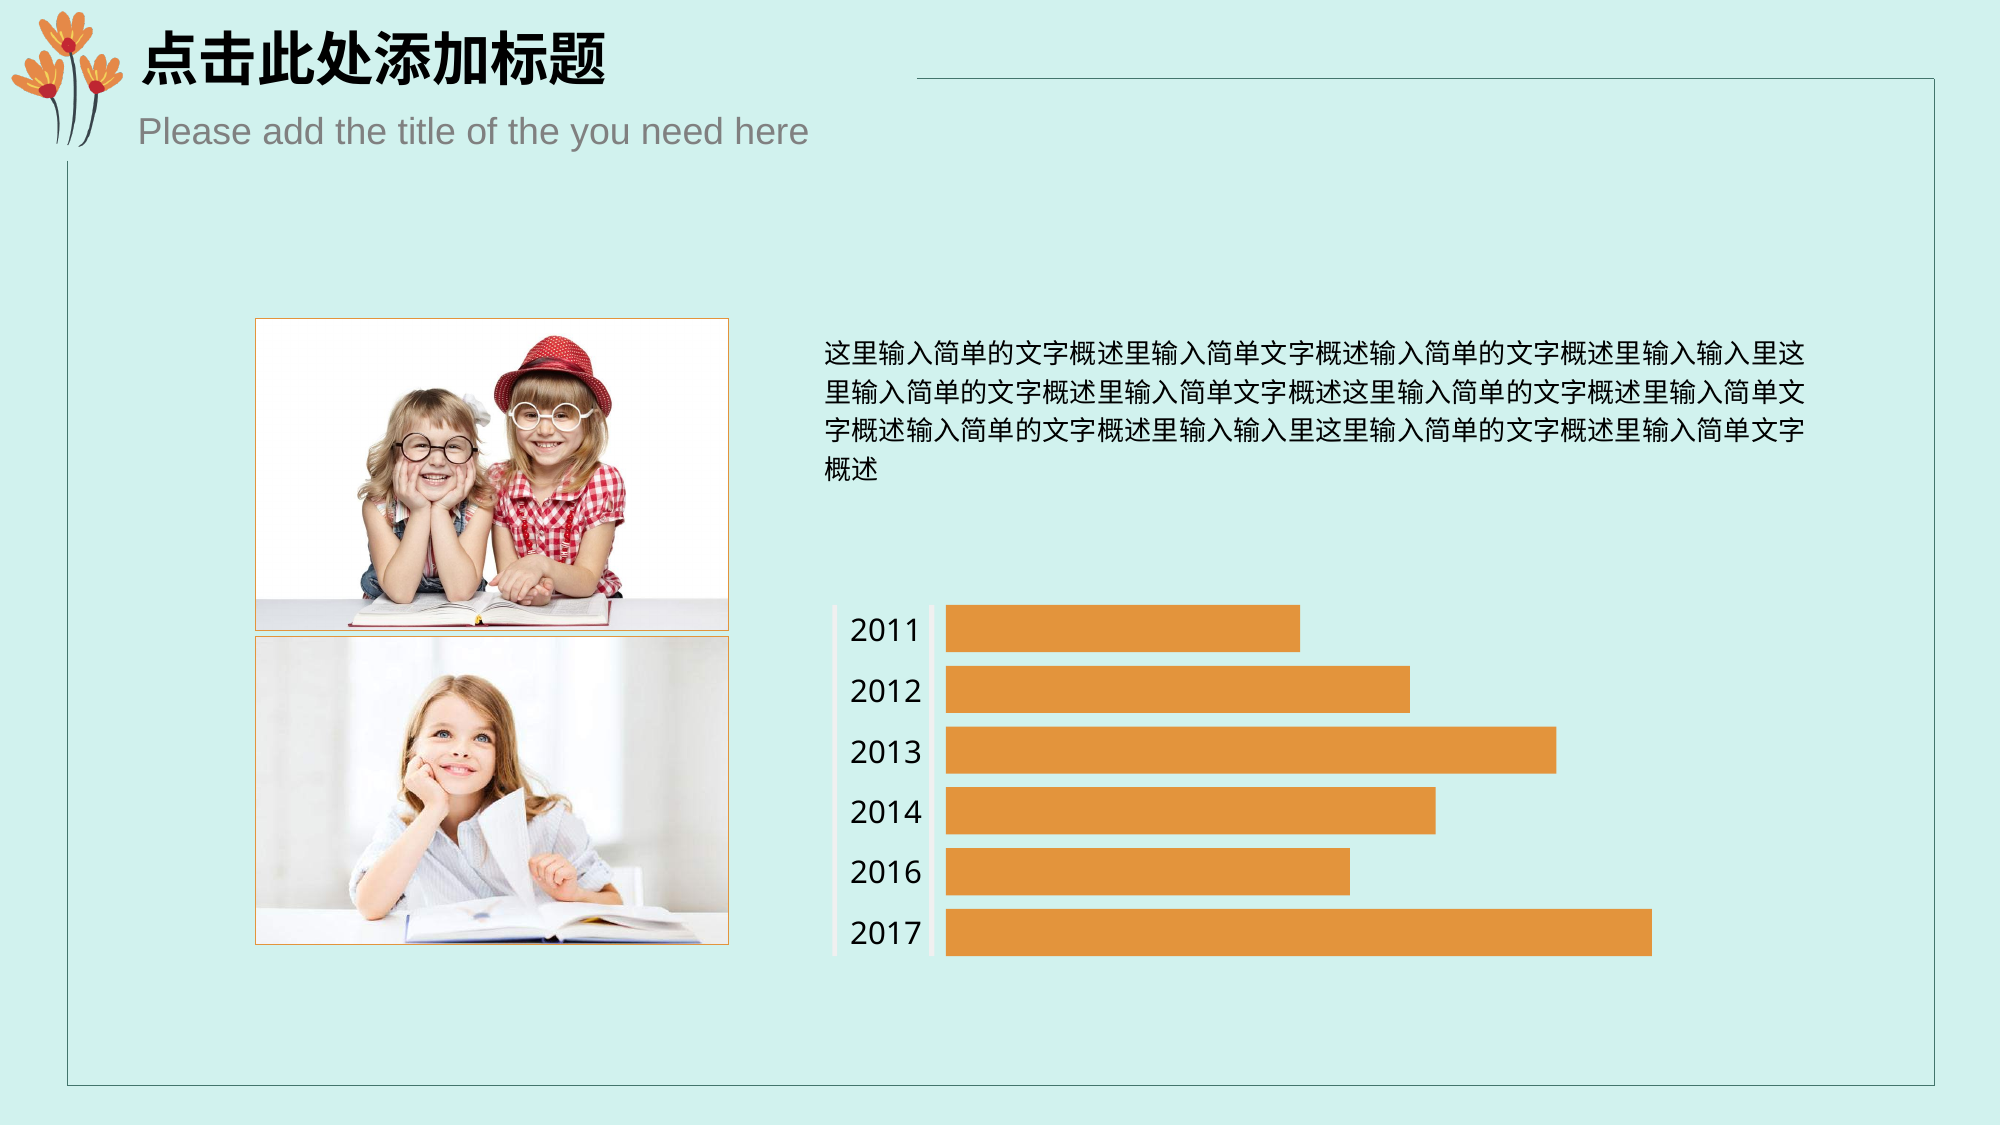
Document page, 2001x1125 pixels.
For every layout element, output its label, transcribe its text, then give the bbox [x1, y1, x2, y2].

text_box [945, 665, 1410, 713]
text_box [255, 318, 728, 631]
text_box [945, 908, 1652, 957]
text_box [945, 787, 1436, 835]
text_box 2013 [850, 731, 923, 770]
text_box [929, 604, 935, 957]
text_box 2014 [850, 792, 923, 830]
text_box 2011 [850, 610, 923, 649]
text_box [945, 848, 1350, 896]
text_box [832, 604, 838, 957]
text_box [945, 726, 1557, 774]
text_box [255, 636, 728, 944]
text_box Please add the title of the you need here [122, 100, 843, 160]
text_box 这里输入简单的文字概述里输入简单文字概述输入简单的文字概述里输入输入里这里输入简单的文字概述里输入简单文字概述这里输入简单的文字概述里输入简单文字概述输入简单的文字概述里输入输入里这里输入简单的文字概述里输入简单文字概述 [804, 319, 1825, 534]
picture [11, 11, 123, 147]
text_box 2012 [850, 671, 923, 709]
text_box 2016 [850, 852, 923, 891]
text_box 2017 [850, 913, 923, 951]
text_box [945, 604, 1301, 653]
text_box 点击此处添加标题 [126, 14, 714, 99]
